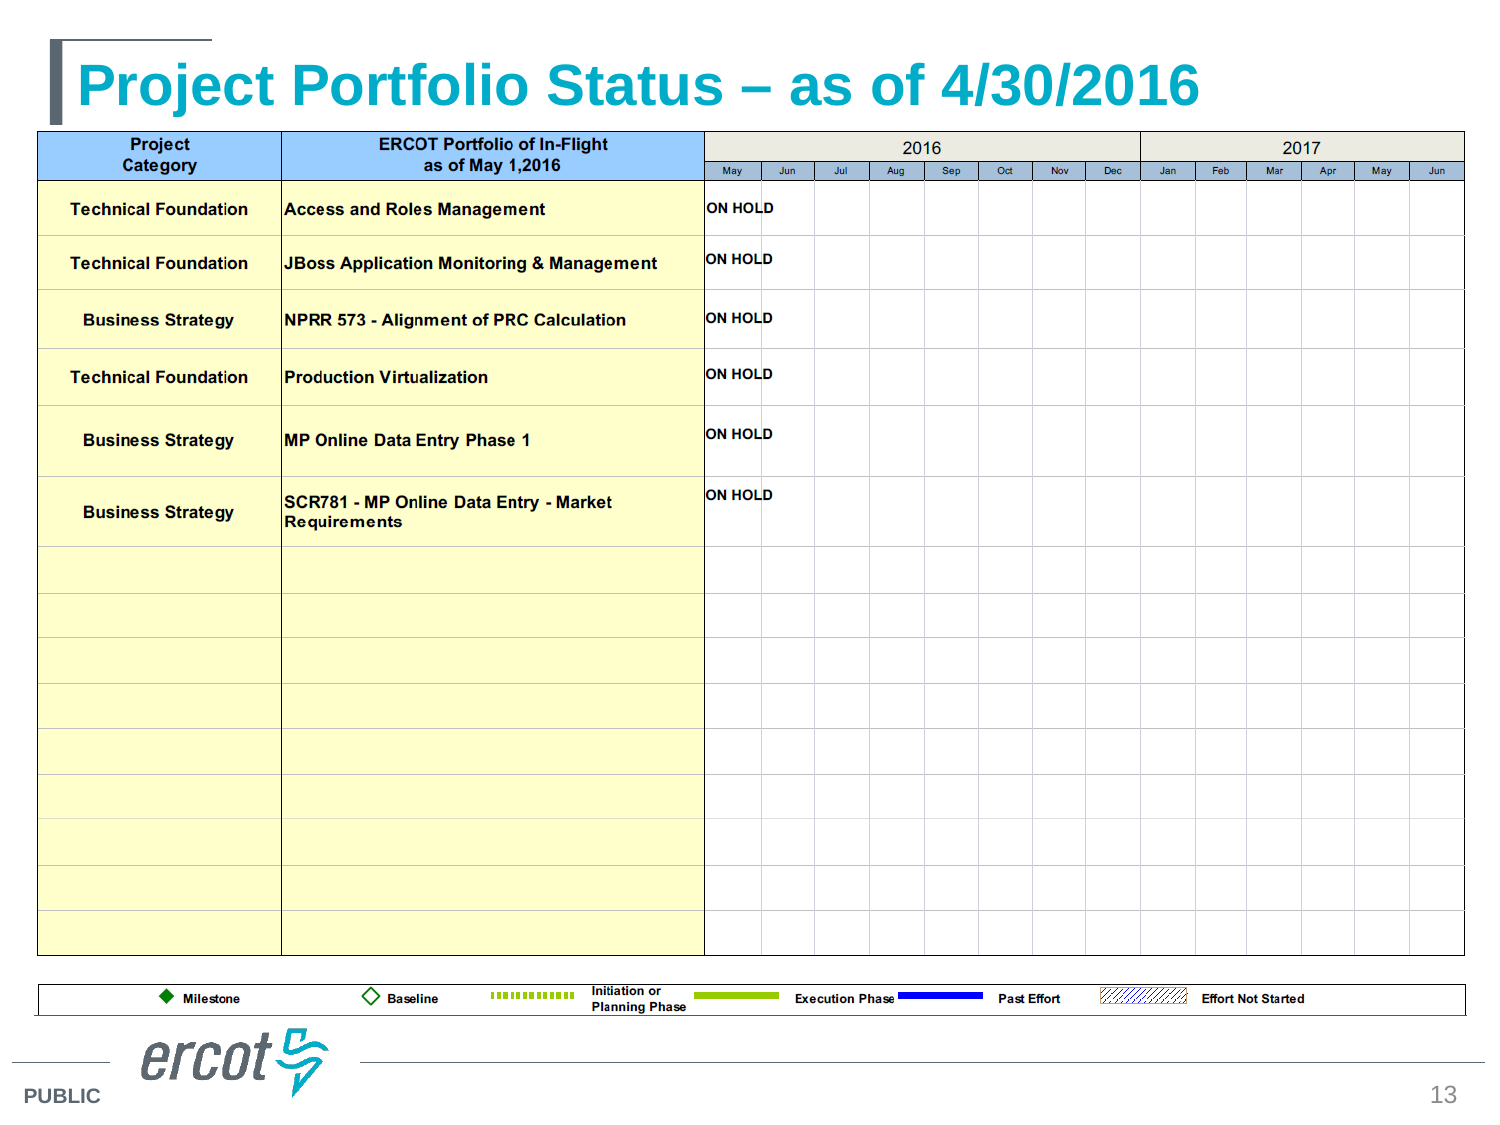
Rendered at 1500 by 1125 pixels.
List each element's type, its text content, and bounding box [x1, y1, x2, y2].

slide_number 13 [1412, 1076, 1475, 1112]
picture [34, 128, 1467, 1016]
picture [137, 1024, 332, 1100]
title Project Portfolio Status – as of 4/30/2016 [62, 39, 1325, 125]
